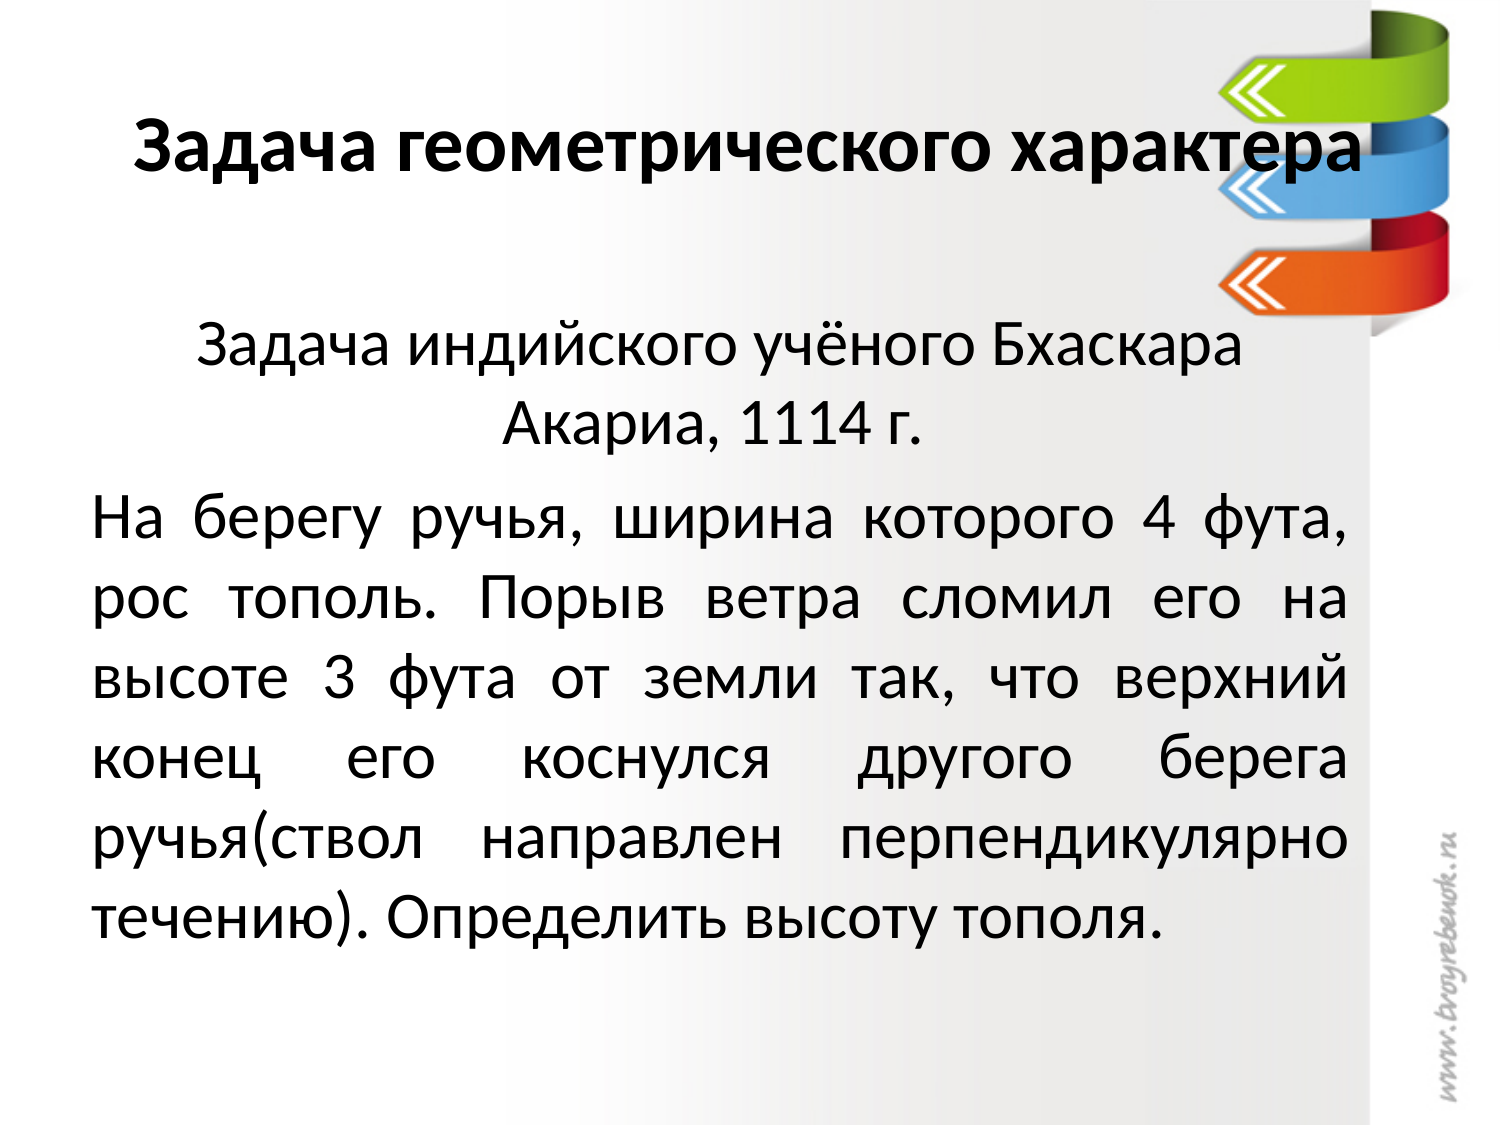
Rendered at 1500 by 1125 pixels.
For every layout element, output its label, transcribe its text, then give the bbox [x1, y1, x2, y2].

title Задача геометрического характера [75, 45, 1425, 233]
picture [0, 0, 1500, 1125]
list Задача индийского учёного Бхаскара Акариа, 1114 г. На берегу ручья, ширина которого 4 фута, рос тополь. Порыв ветра сломил его на высоте 3 фута от земли так, что верхний конец его коснулся другого берега ручья(ствол направлен перпендикулярно течению). Определить высоту тополя. [76, 290, 1366, 1034]
